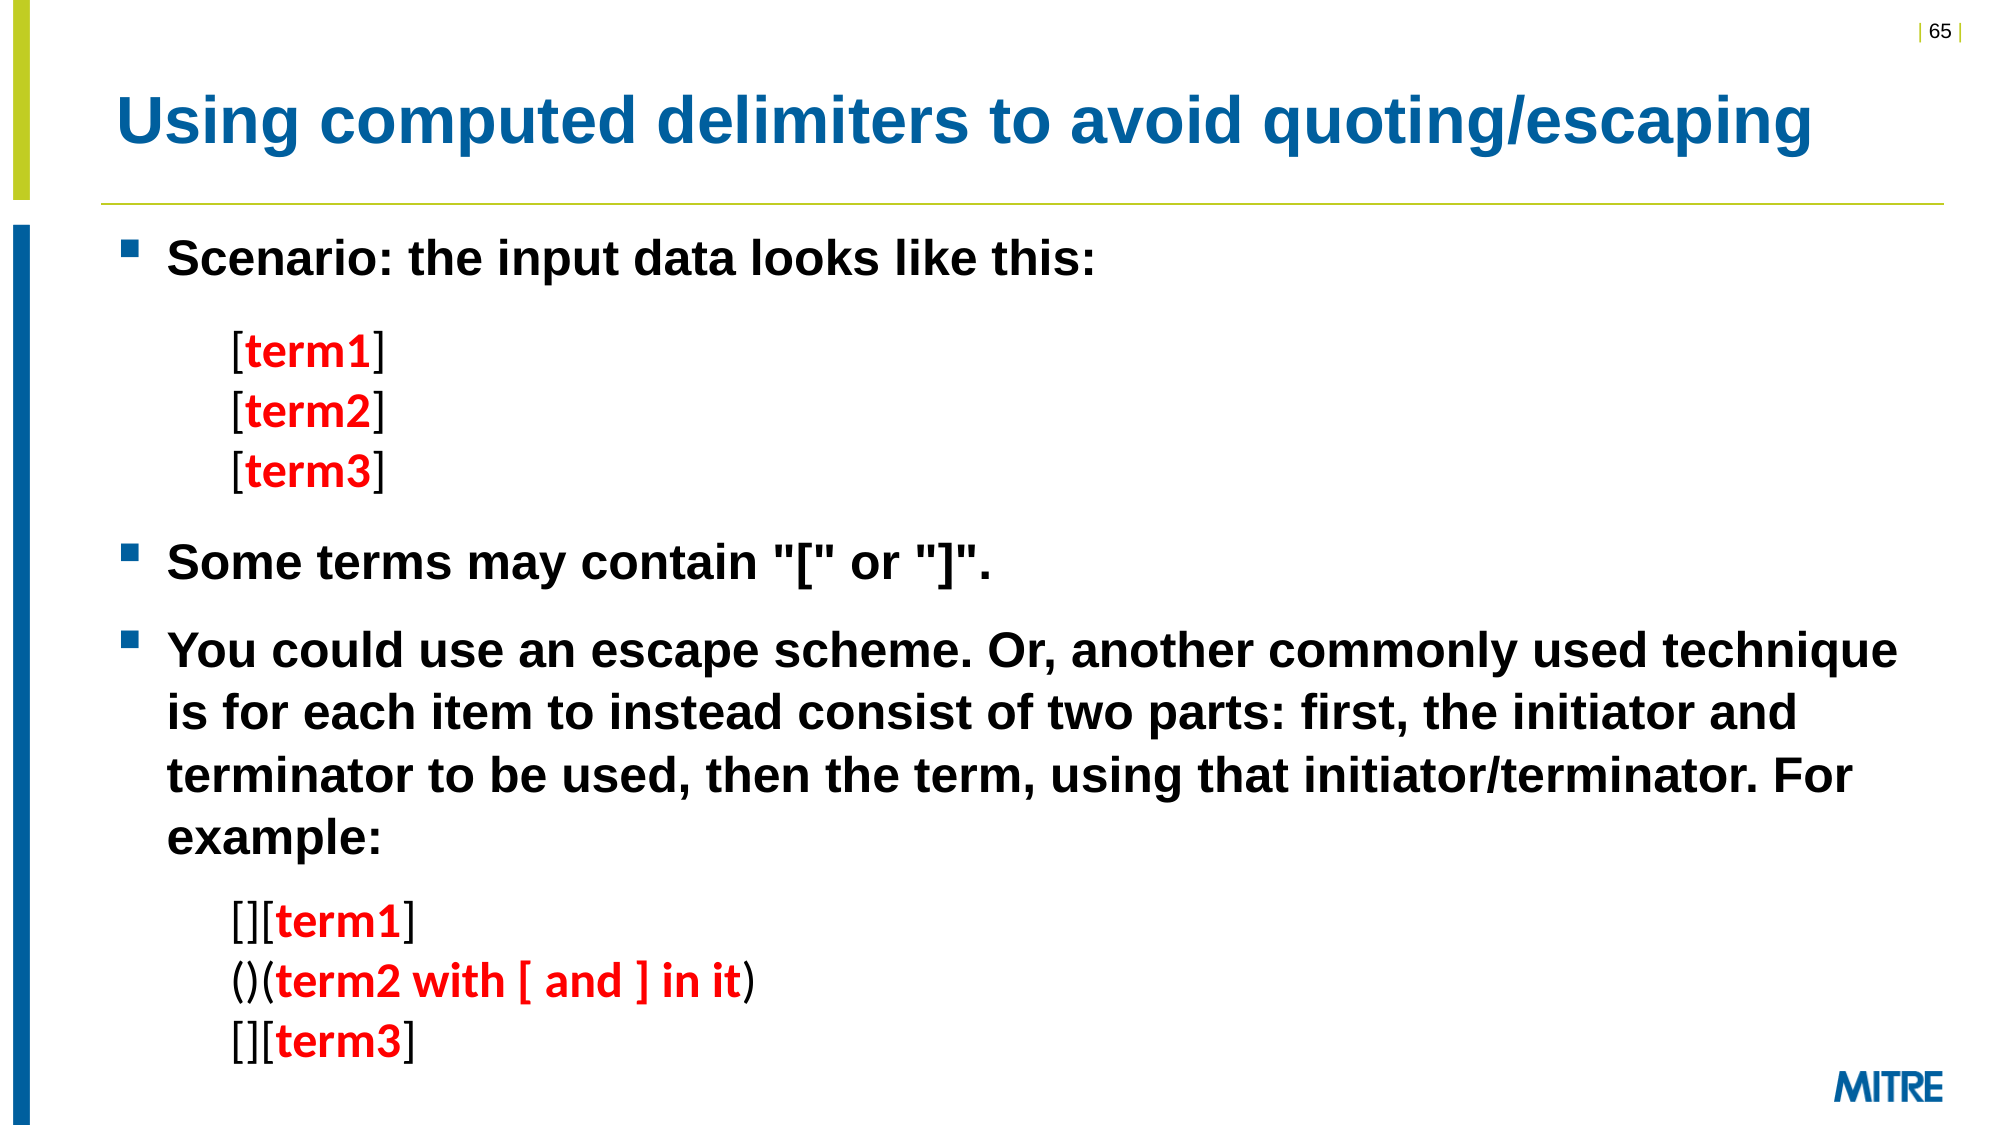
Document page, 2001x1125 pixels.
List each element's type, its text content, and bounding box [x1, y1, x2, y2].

picture [1834, 1068, 1945, 1109]
text_box [][term1] ()(term2 with [ and ] in it) [][term3] [215, 880, 773, 1076]
title Using computed delimiters to avoid quoting/escaping [101, 60, 1945, 184]
text_box [term1] [term2] [term3] [215, 310, 425, 505]
text_box Some terms may contain "[" or "]". You could use an escape scheme. Or, another commonly used technique is for each item to instead consist of two parts: first, the initiator and terminator to be used, then the term, using that initiator/terminator. For example: [101, 519, 1945, 900]
list Scenario: the input data looks like this: [101, 224, 1945, 311]
